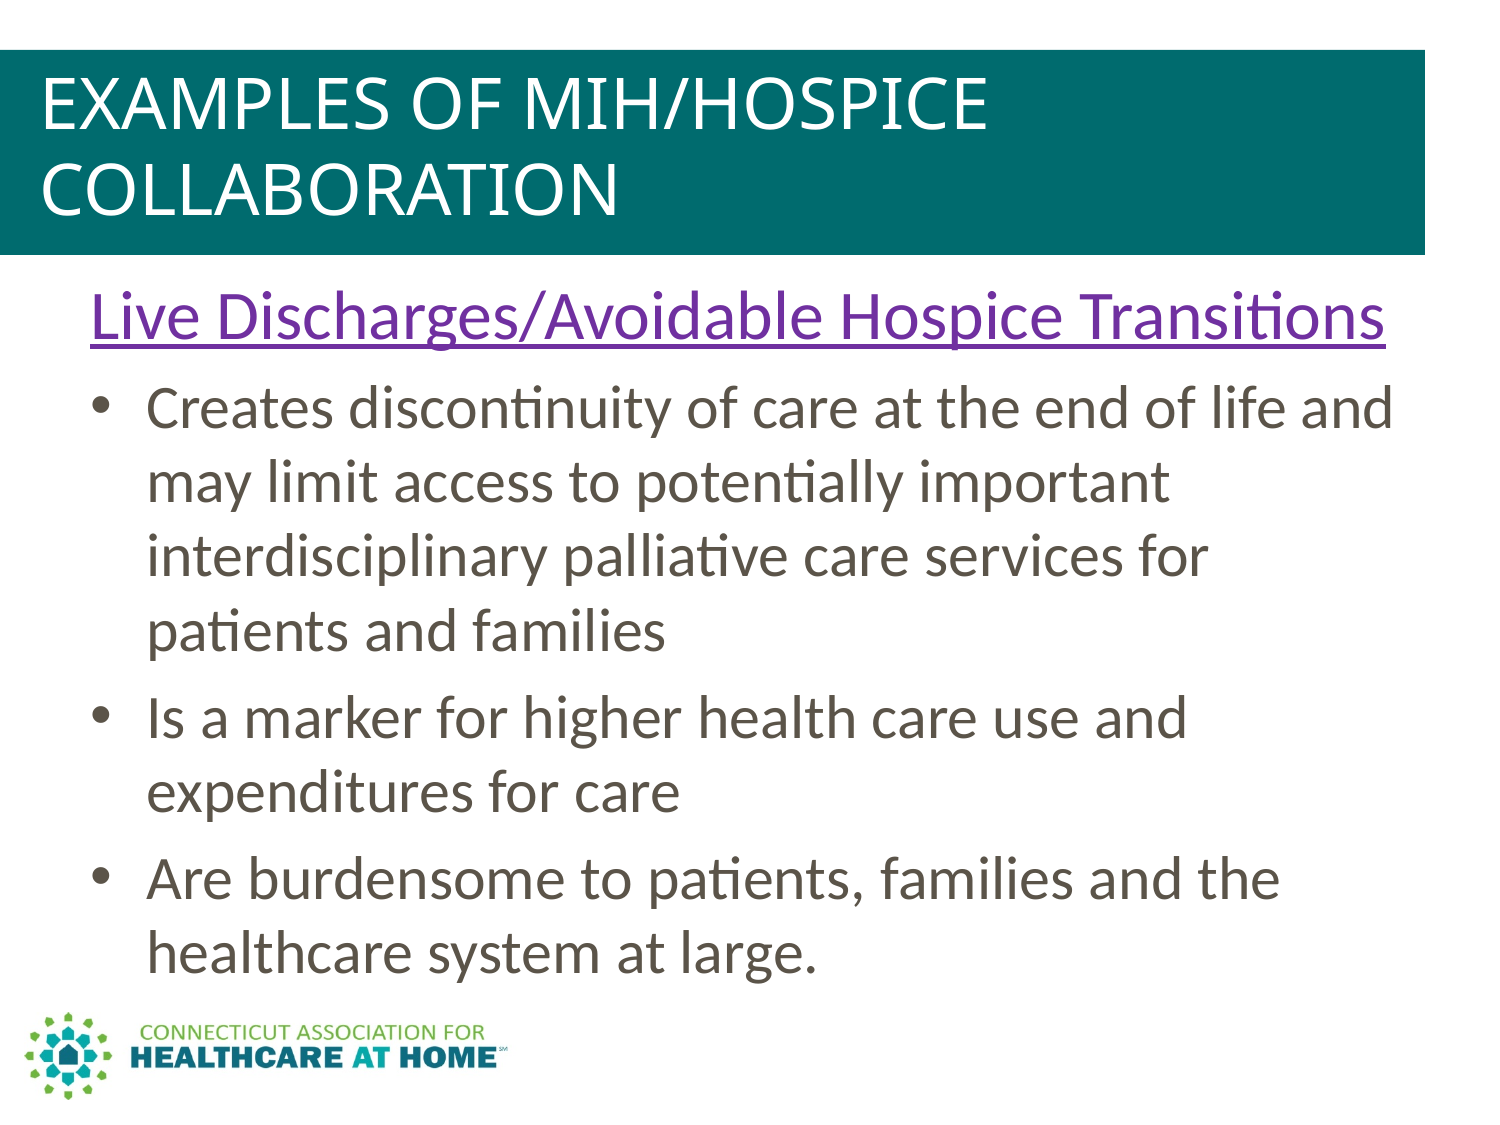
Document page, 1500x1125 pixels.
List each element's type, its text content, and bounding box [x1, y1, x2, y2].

list Live Discharges/Avoidable Hospice Transitions Creates discontinuity of care at the end of life and may limit access to potentially important interdisciplinary palliative care services for patients and families Is a marker for higher health care use and expenditures for care Are burdensome to patients, families and the healthcare system at large. [75, 262, 1425, 1005]
text_box [0, 48, 1427, 257]
title Examples of MIH/Hospice collaboration [24, 50, 1375, 238]
picture [24, 1012, 520, 1101]
